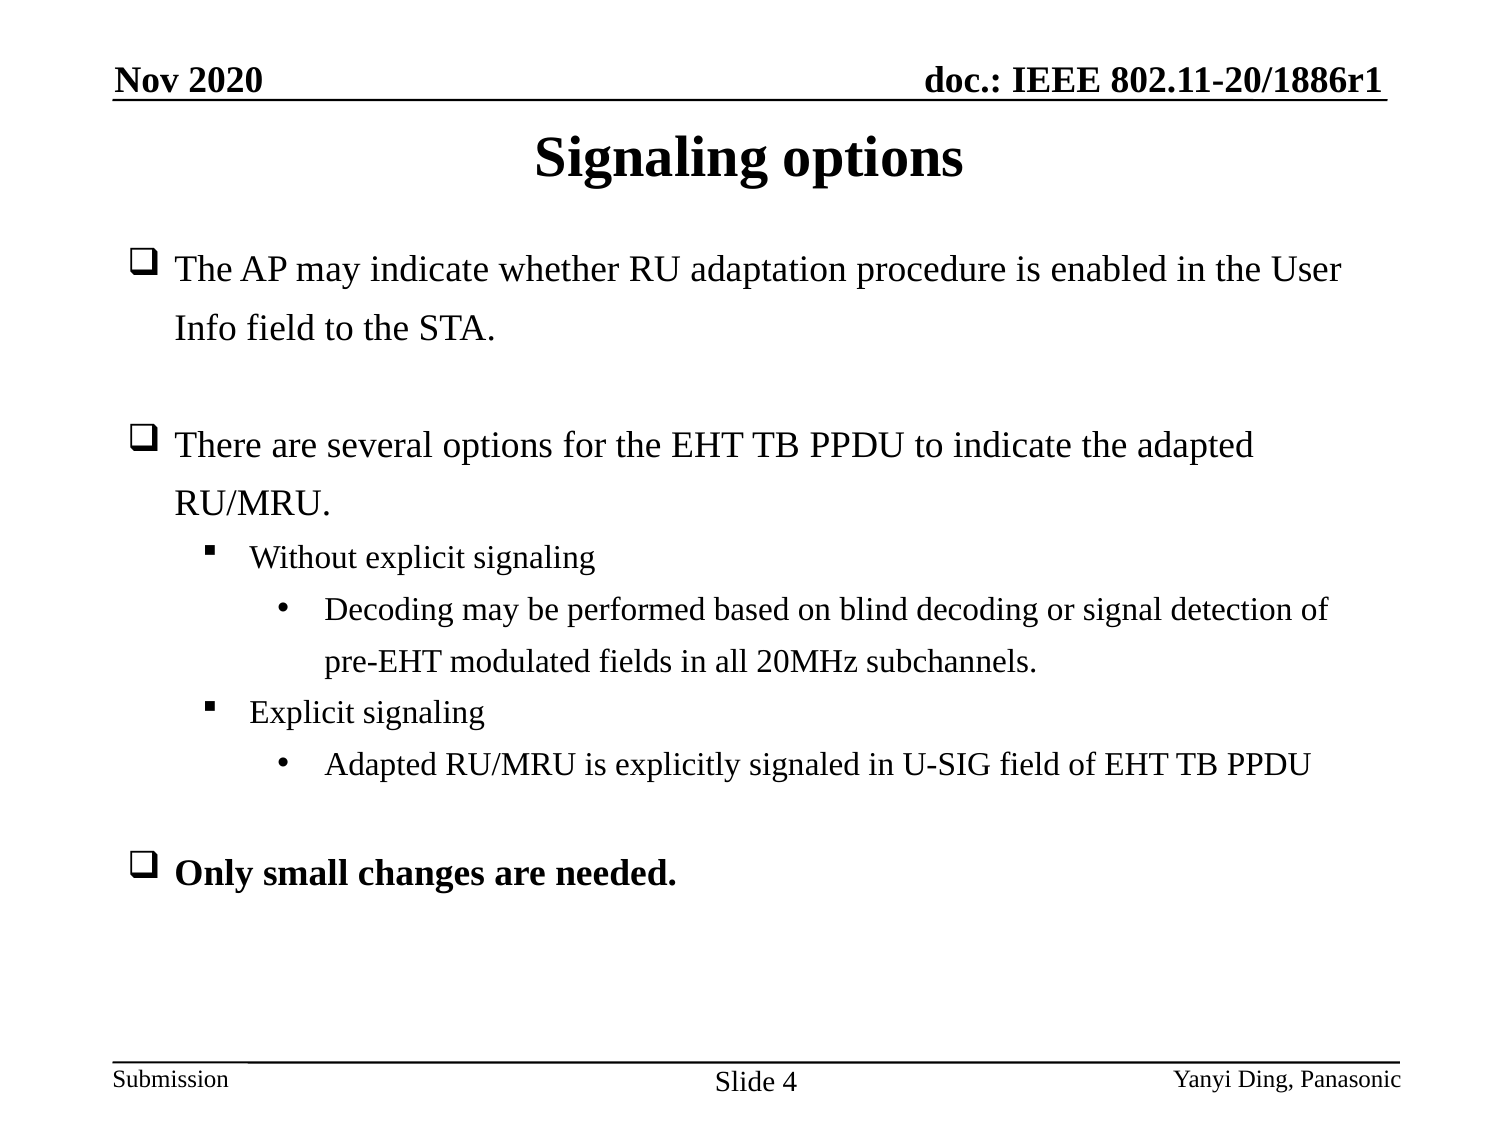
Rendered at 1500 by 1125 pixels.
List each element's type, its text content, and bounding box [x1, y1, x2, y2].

footer Yanyi Ding, Panasonic [1170, 1061, 1402, 1093]
slide_number Slide 4 [704, 1061, 808, 1098]
text_box Signaling options [519, 111, 981, 196]
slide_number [114, 54, 265, 101]
text_box The AP may indicate whether RU adaptation procedure is enabled in the User Info field to the STA. There are several options for the EHT TB PPDU to indicate the adapted RU/MRU. Without explicit signaling Decoding may be performed based on blind decoding or signal detection of pre-EHT modulated fields in all 20MHz subchannels. Explicit signaling Adapted RU/MRU is explicitly signaled in U-SIG field of EHT TB PPDU Only small changes are needed. [112, 223, 1400, 901]
